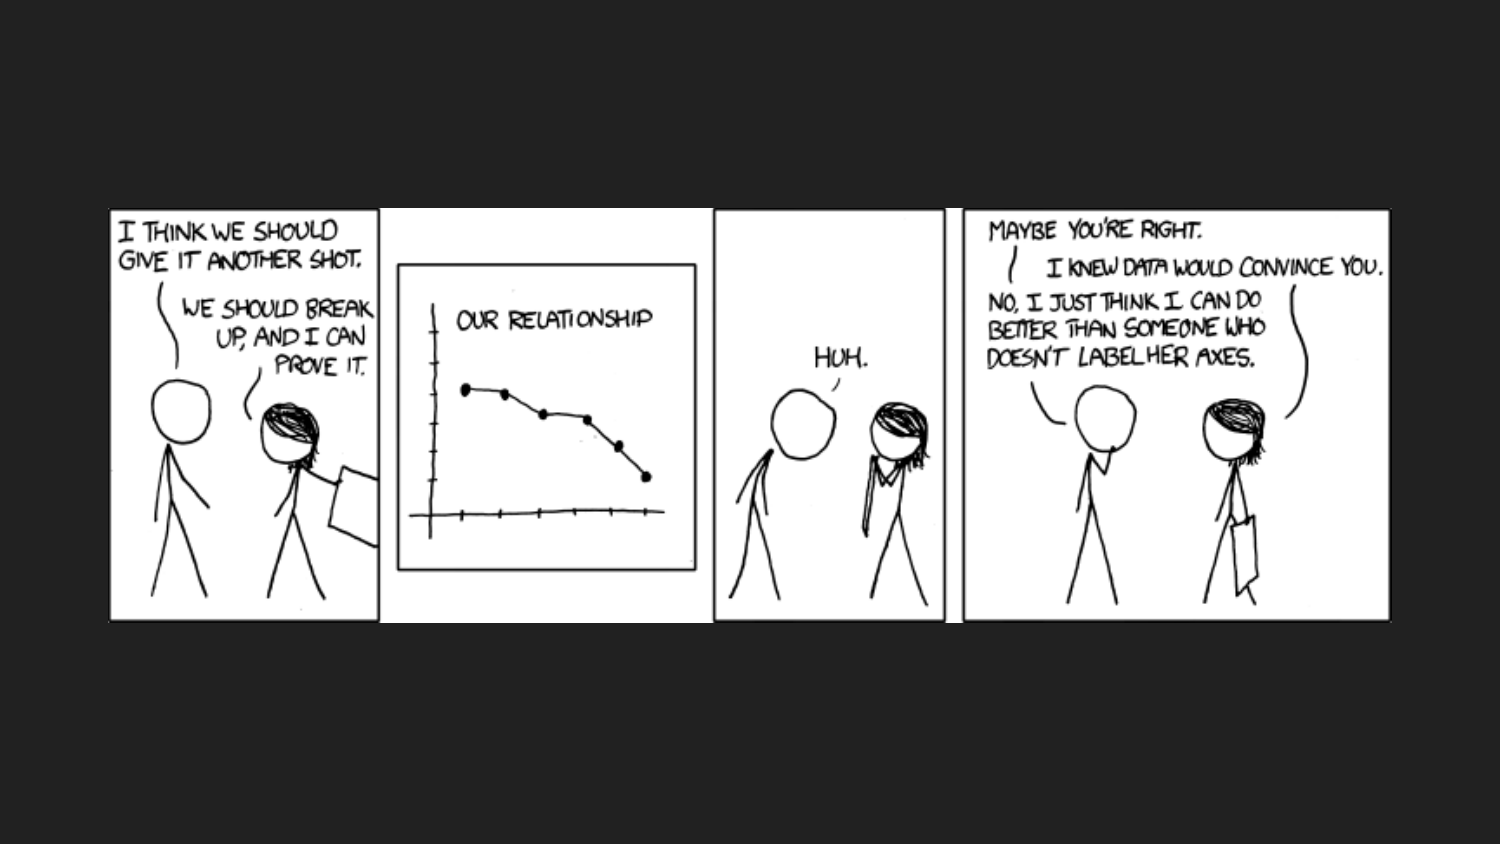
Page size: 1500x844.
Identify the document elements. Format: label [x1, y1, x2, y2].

picture [108, 207, 1392, 623]
